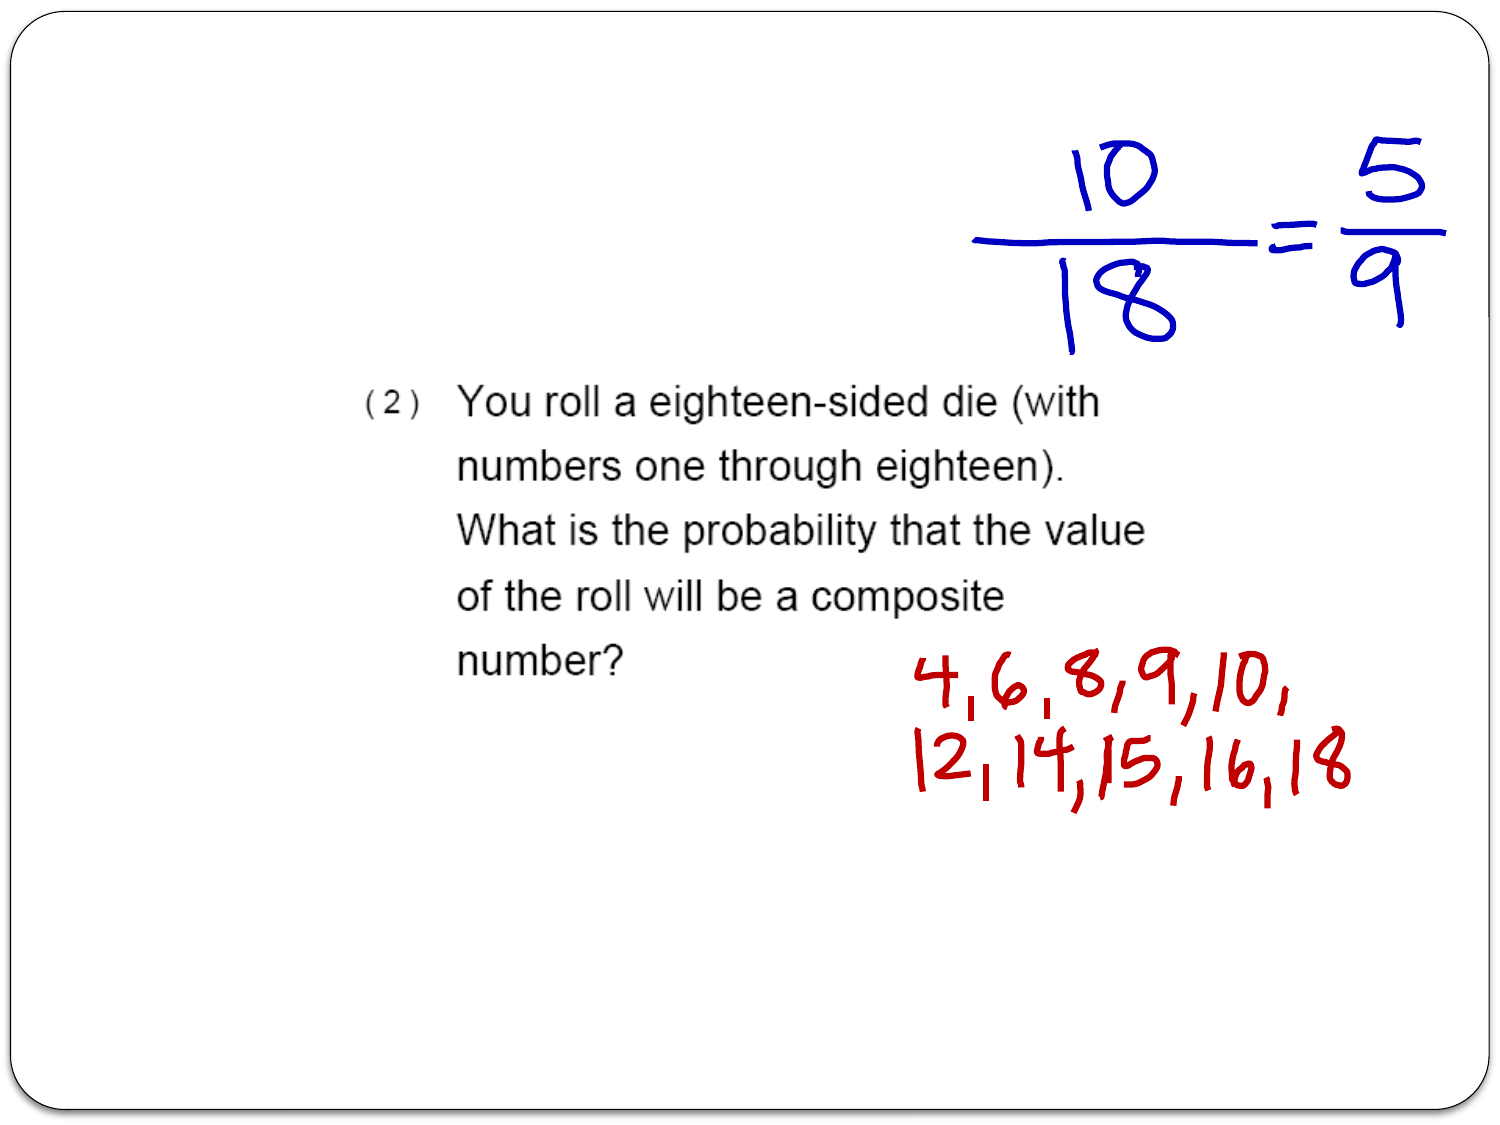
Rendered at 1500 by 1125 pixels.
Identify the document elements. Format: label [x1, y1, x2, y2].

text_box [1172, 776, 1180, 806]
text_box [1238, 653, 1267, 704]
text_box [1167, 648, 1180, 705]
text_box [1206, 736, 1211, 791]
text_box [1230, 739, 1253, 787]
text_box [972, 238, 1258, 244]
text_box [1273, 222, 1317, 227]
text_box [1074, 150, 1090, 211]
text_box [1123, 777, 1151, 786]
text_box [1340, 229, 1447, 235]
text_box [920, 777, 924, 792]
text_box [1182, 693, 1196, 726]
text_box [1072, 780, 1082, 814]
text_box [1271, 245, 1313, 251]
text_box [1019, 777, 1023, 788]
text_box [1099, 777, 1106, 798]
text_box [1061, 259, 1073, 353]
text_box [1293, 739, 1298, 795]
picture [337, 357, 1162, 768]
text_box [1360, 138, 1423, 201]
text_box [1265, 777, 1269, 809]
text_box [1315, 727, 1349, 787]
text_box [1352, 248, 1402, 326]
text_box [1099, 142, 1156, 205]
text_box [1214, 652, 1225, 712]
text_box [1095, 260, 1174, 340]
text_box [1279, 687, 1288, 716]
